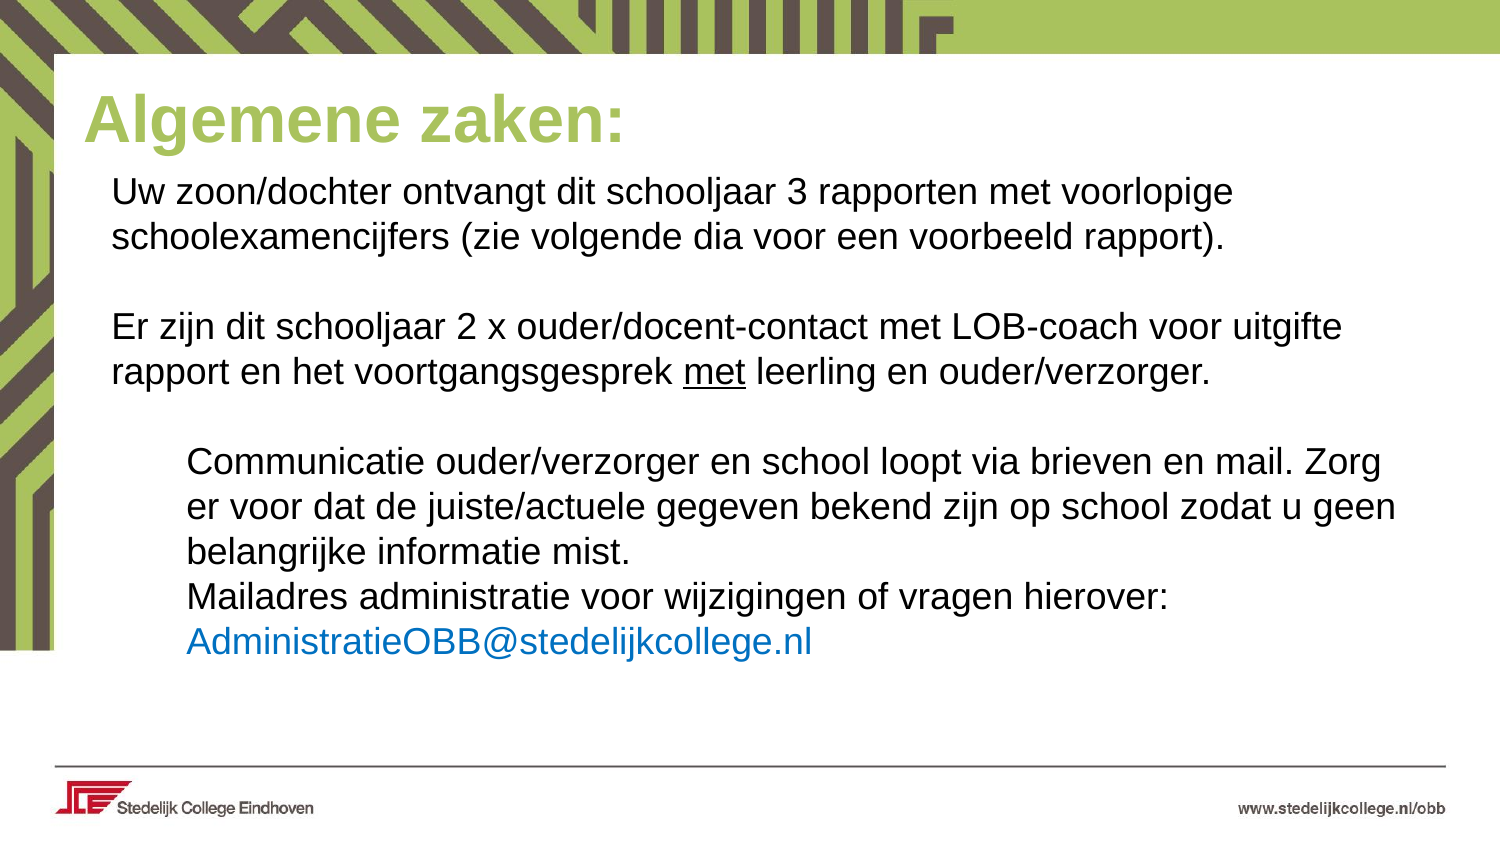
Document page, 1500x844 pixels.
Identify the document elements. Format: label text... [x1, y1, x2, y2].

picture [0, 0, 1500, 844]
list Algemene zaken: [68, 84, 1474, 165]
text_box Uw zoon/dochter ontvangt dit schooljaar 3 rapporten met voorlopige schoolexamencijfers (zie volgende dia voor een voorbeeld rapport). Er zijn dit schooljaar 2 x ouder/docent-contact met LOB-coach voor uitgifte rapport en het voortgangsgesprek met leerling en ouder/verzorger. Communicatie ouder/verzorger en school loopt via brieven en mail. Zorg er voor dat de juiste/actuele gegeven bekend zijn op school zodat u geen belangrijke informatie mist. Mailadres administratie voor wijzigingen of vragen hierover: AdministratieOBB@stedelijkcollege.nl [96, 165, 1418, 731]
